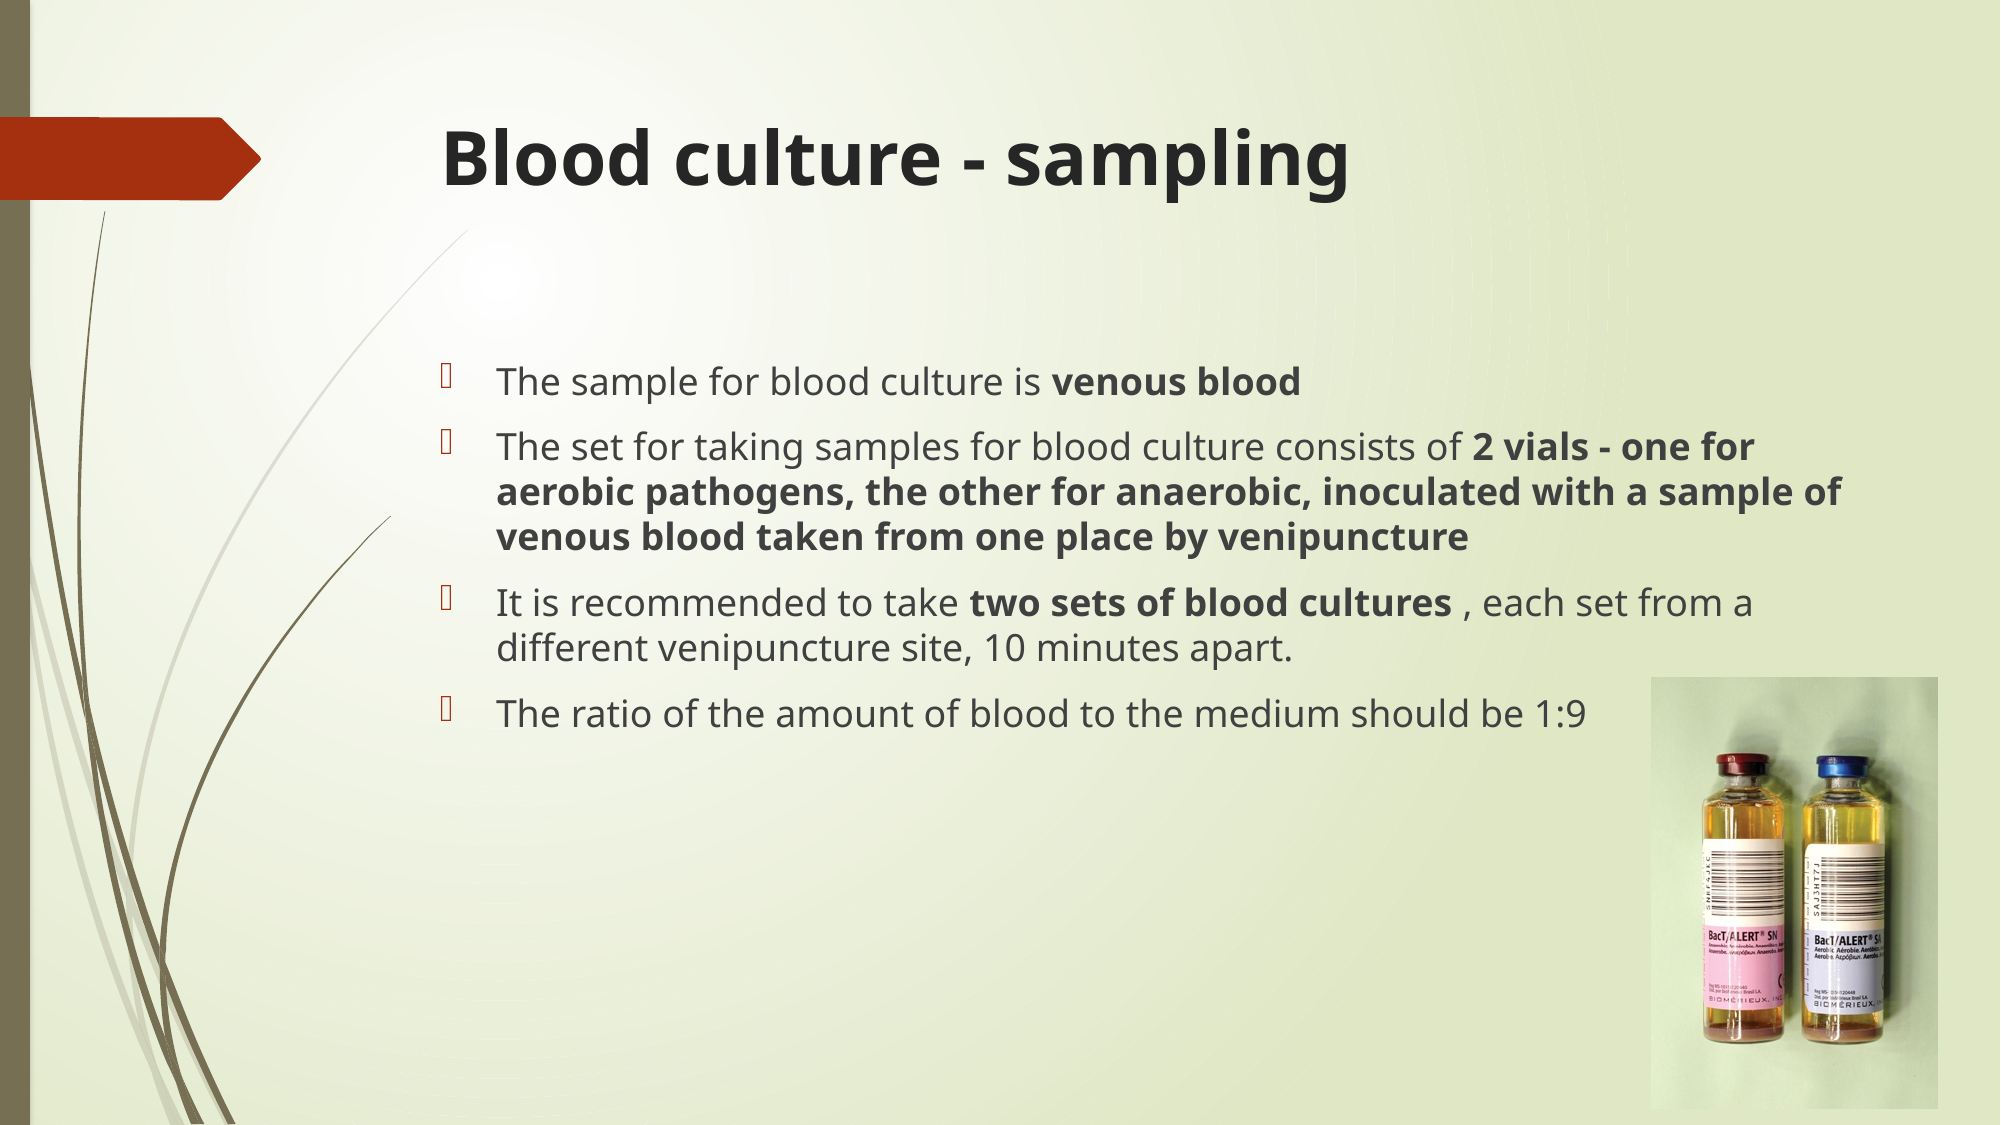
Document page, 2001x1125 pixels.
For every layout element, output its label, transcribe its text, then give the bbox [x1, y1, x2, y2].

list The sample for blood culture is venous blood The set for taking samples for blood culture consists of 2 vials - one for aerobic pathogens, the other for anaerobic, inoculated with a sample of venous blood taken from one place by venipuncture It is recommended to take two sets of blood cultures , each set from a different venipuncture site, 10 minutes apart. The ratio of the amount of blood to the medium should be 1:9 [424, 350, 1888, 970]
title Blood culture - sampling [425, 102, 1888, 313]
picture [1651, 677, 1939, 1109]
